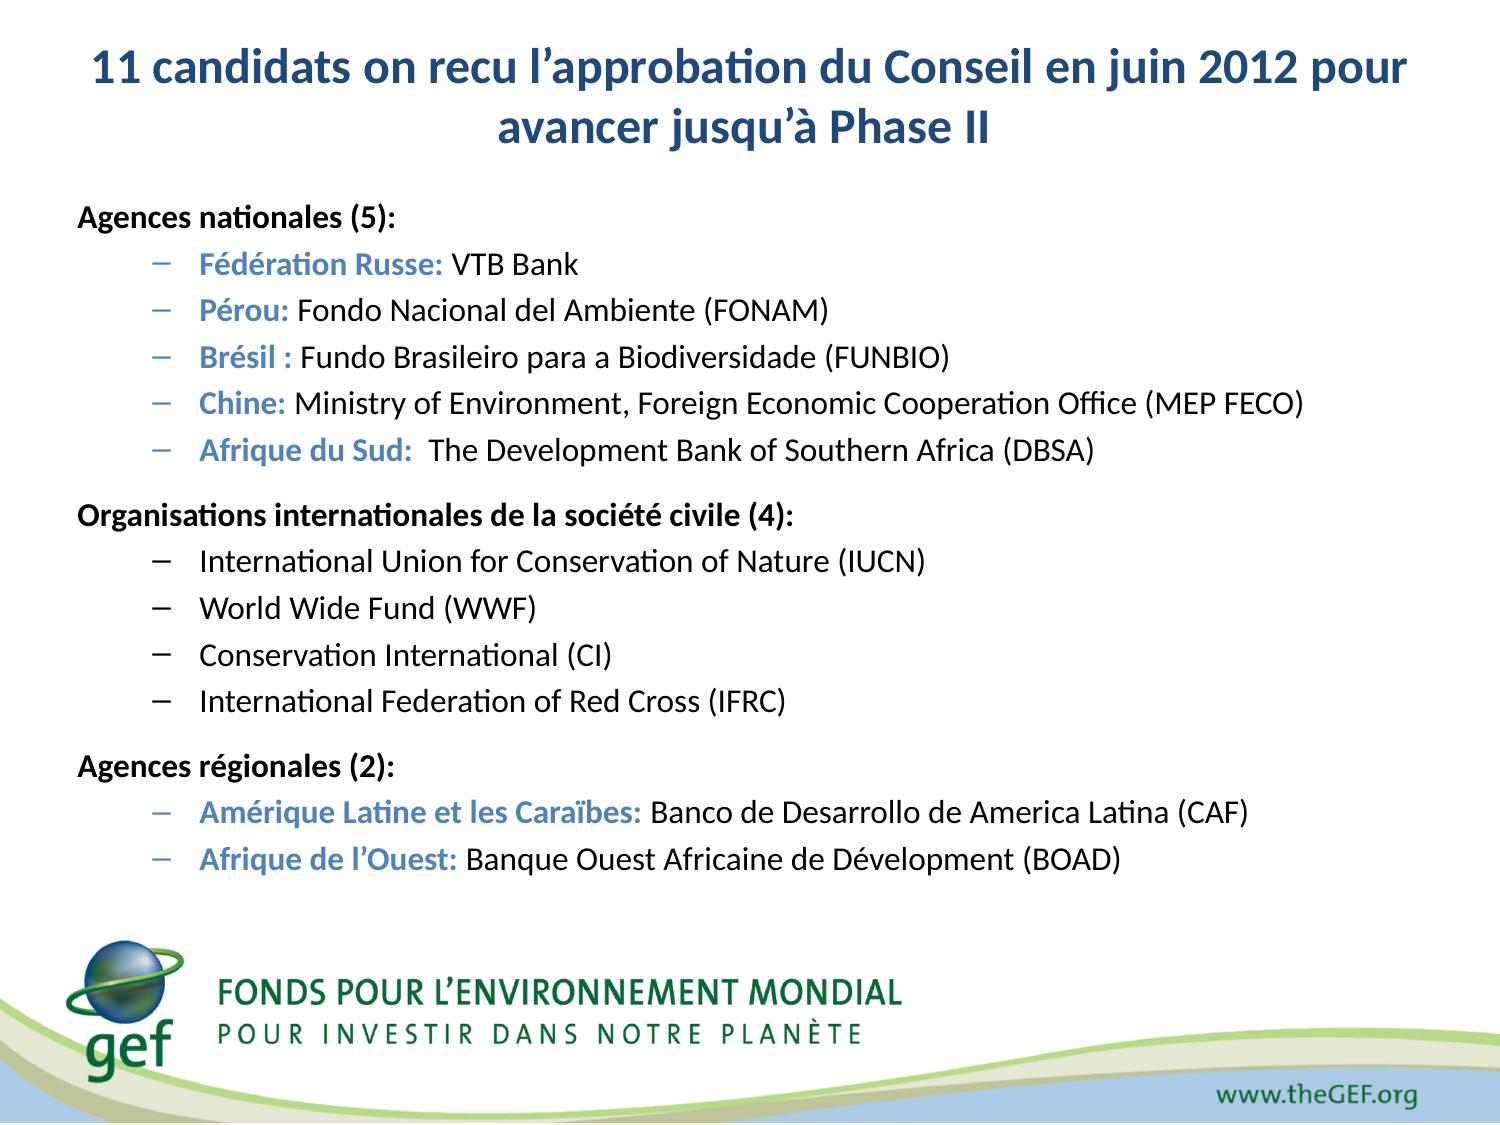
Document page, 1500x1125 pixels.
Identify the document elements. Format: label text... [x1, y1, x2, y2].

picture [0, 912, 1500, 1125]
title 11 candidats on recu l’approbation du Conseil en juin 2012 pour avancer jusqu’à Phase II [74, 0, 1426, 188]
list Agences nationales (5): Fédération Russe: VTB Bank Pérou: Fondo Nacional del Ambiente (FONAM) Brésil : Fundo Brasileiro para a Biodiversidade (FUNBIO) Chine: Ministry of Environment, Foreign Economic Cooperation Office (MEP FECO) Afrique du Sud: The Development Bank of Southern Africa (DBSA) Organisations internationales de la société civile (4): International Union for Conservation of Nature (IUCN) World Wide Fund (WWF) Conservation International (CI) International Federation of Red Cross (IFRC) Agences régionales (2): Amérique Latine et les Caraïbes: Banco de Desarrollo de America Latina (CAF) Afrique de l’Ouest: Banque Ouest Africaine de Dévelopment (BOAD) [62, 187, 1413, 901]
